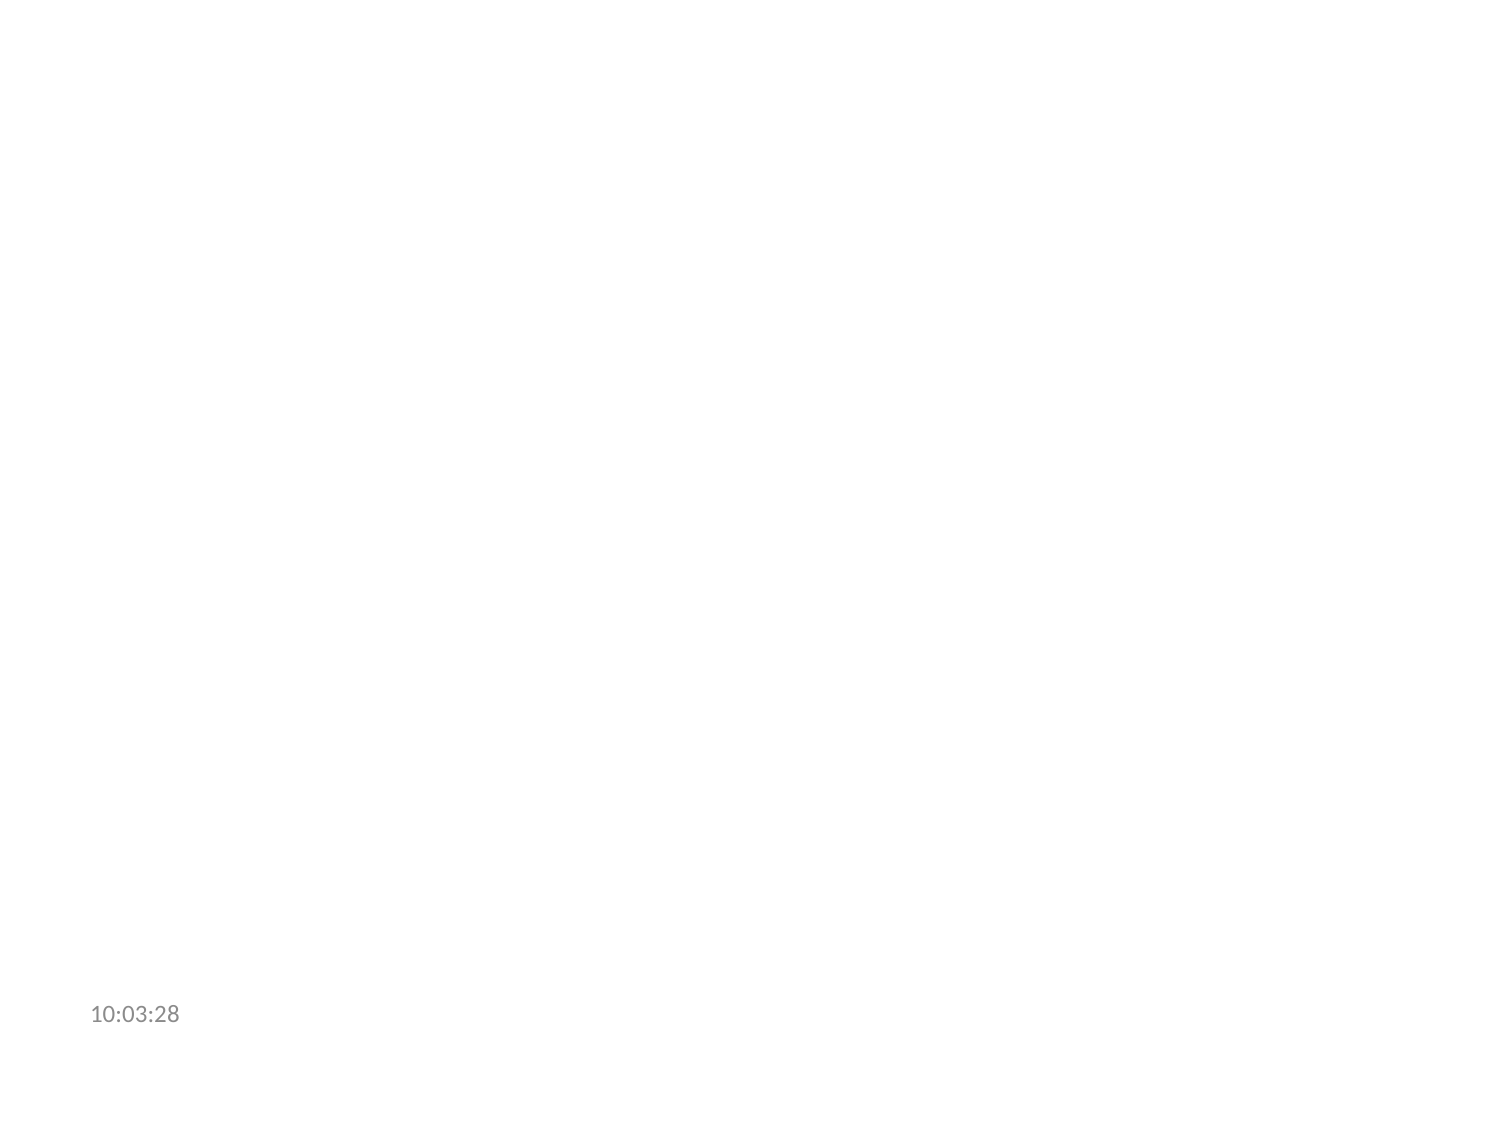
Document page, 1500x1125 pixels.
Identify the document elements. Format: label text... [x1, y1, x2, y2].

text_box 15:35:09 [75, 982, 425, 1043]
